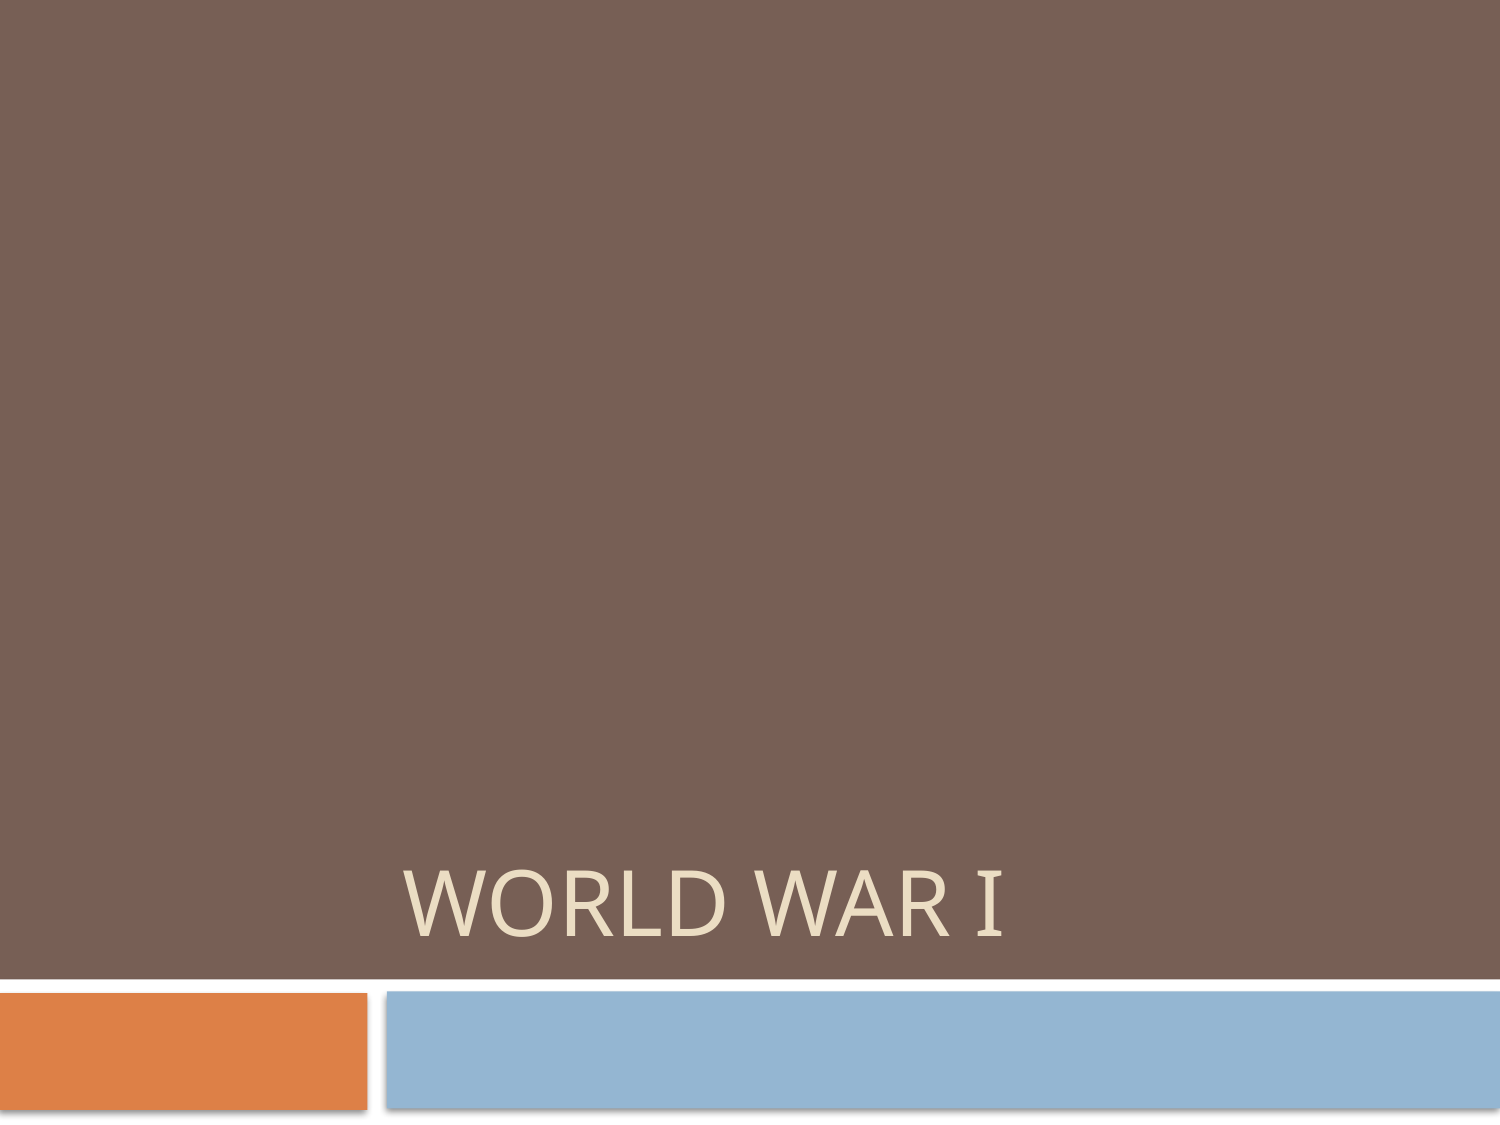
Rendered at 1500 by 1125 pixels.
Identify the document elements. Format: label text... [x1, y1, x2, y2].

title World War I [387, 662, 1450, 963]
